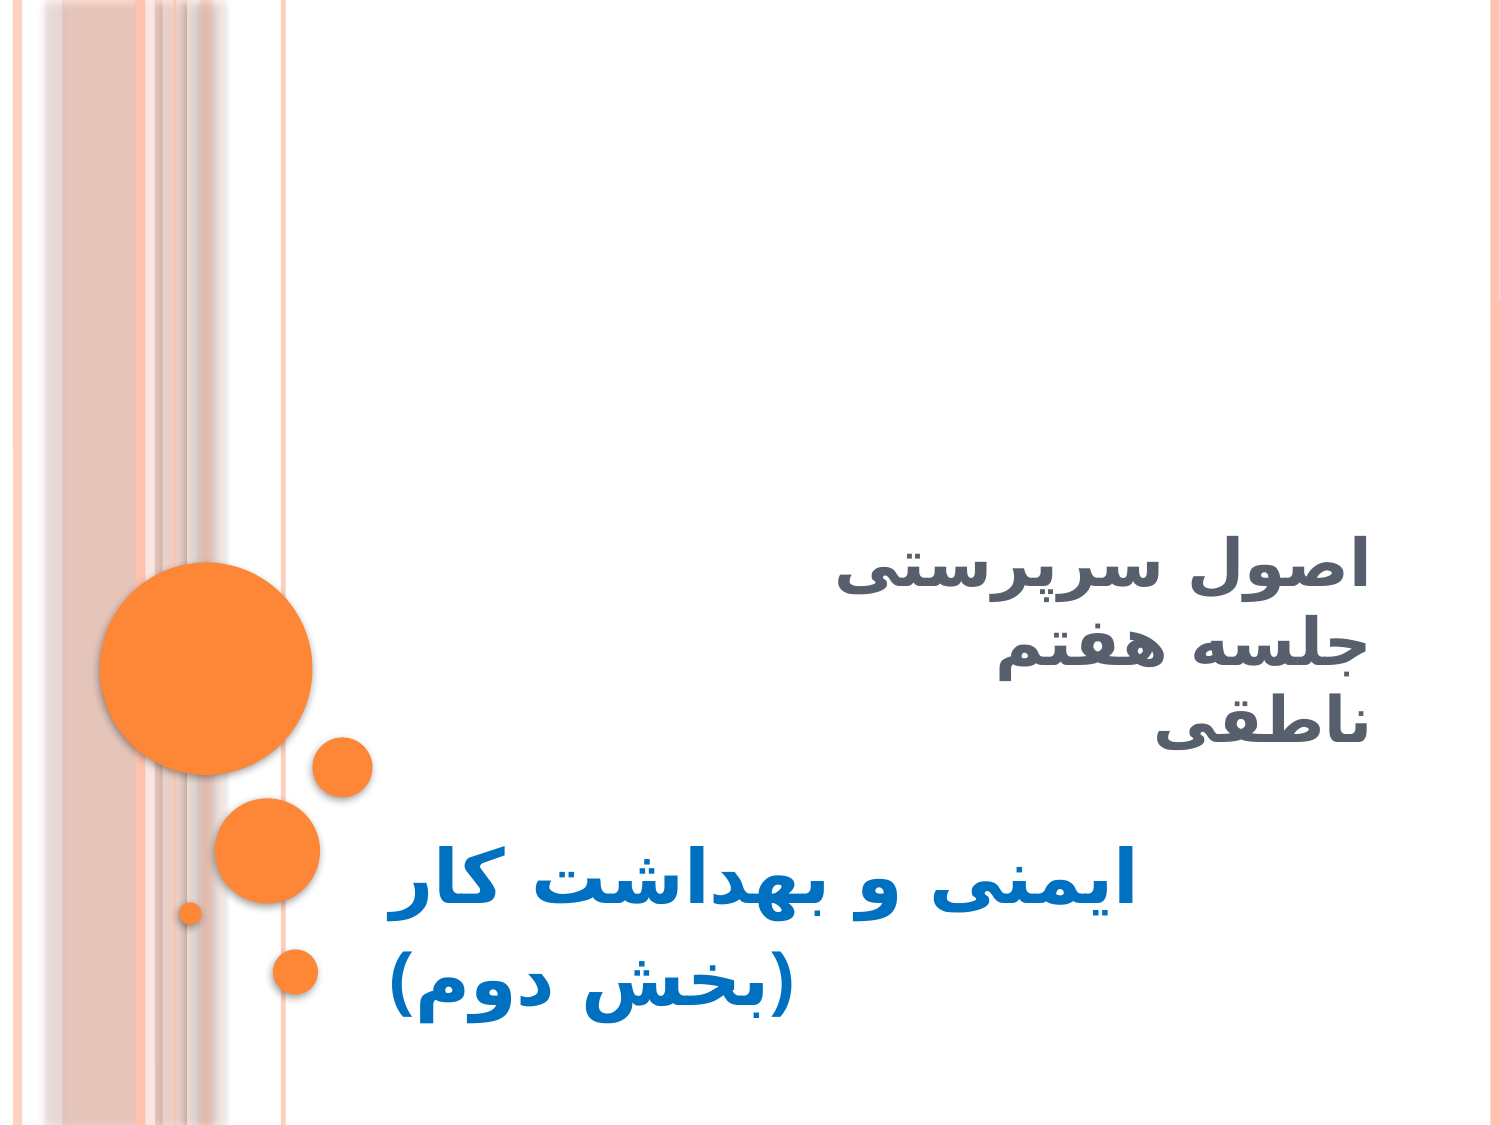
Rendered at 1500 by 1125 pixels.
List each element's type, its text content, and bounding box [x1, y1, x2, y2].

subtitle ایمنی و بهداشت کار (بخش دوم) [375, 820, 1388, 1046]
title اصول سرپرستی جلسه هفتم ناطقی [375, 512, 1388, 763]
